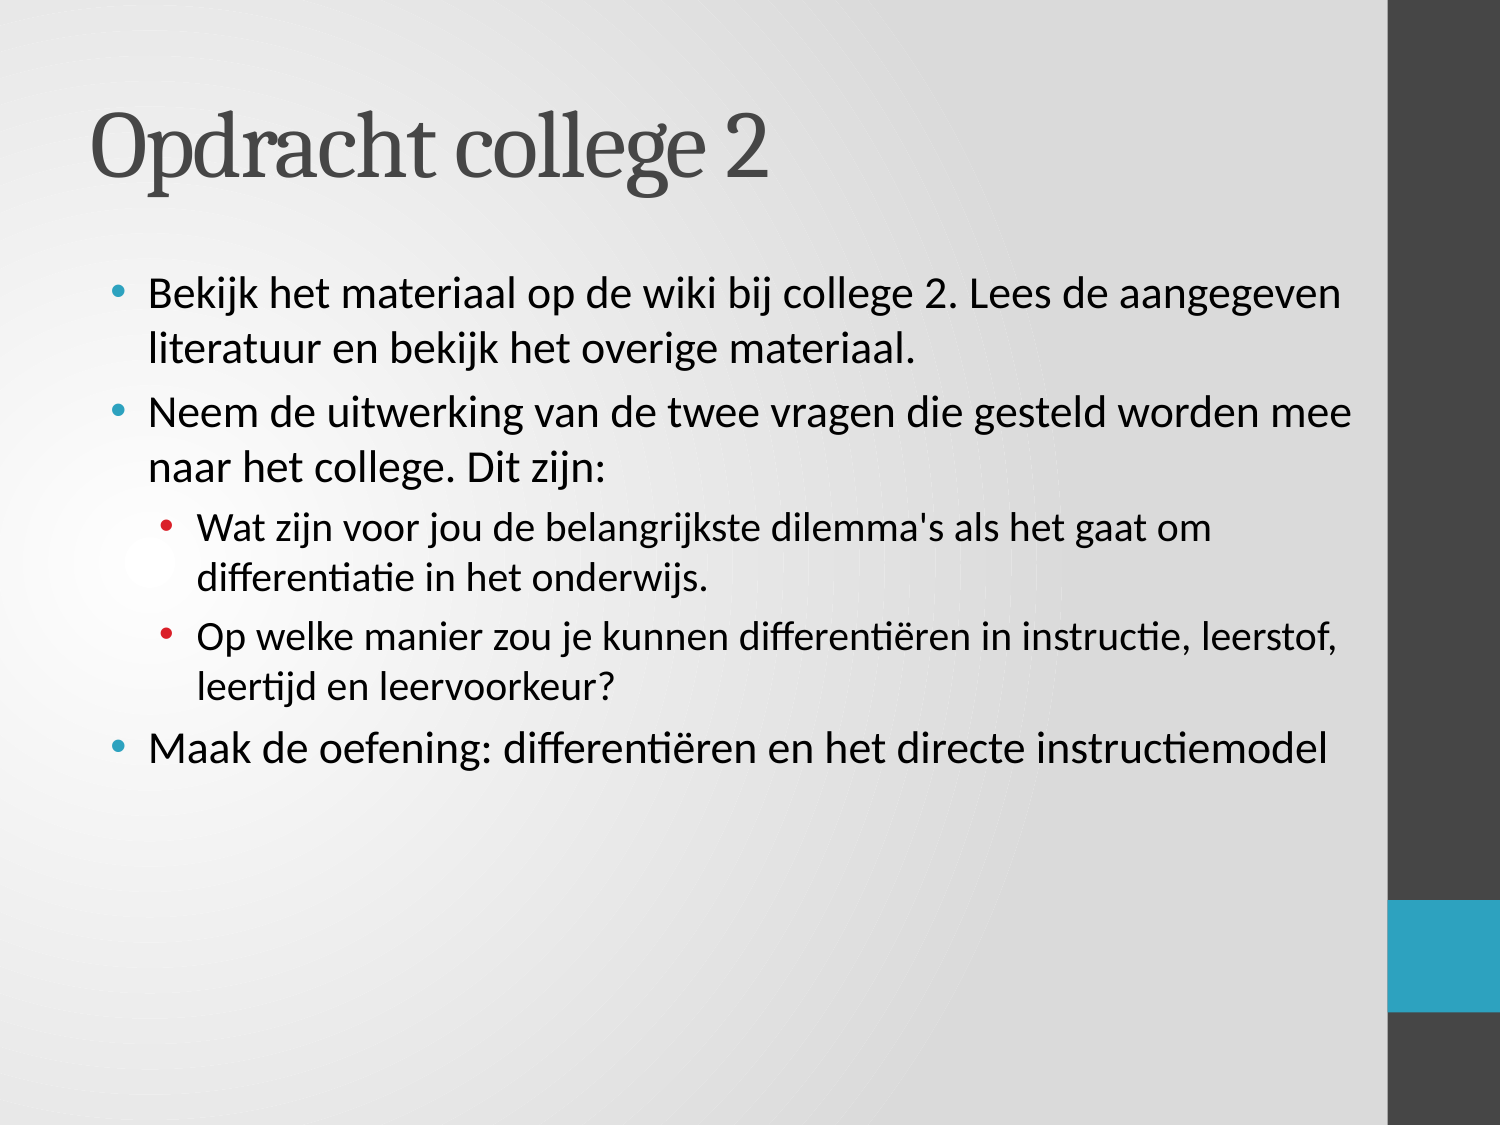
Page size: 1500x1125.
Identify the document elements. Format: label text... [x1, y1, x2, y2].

title Opdracht college 2 [75, 45, 1325, 233]
list Bekijk het materiaal op de wiki bij college 2. Lees de aangegeven literatuur en bekijk het overige materiaal. Neem de uitwerking van de twee vragen die gesteld worden mee naar het college. Dit zijn: Wat zijn voor jou de belangrijkste dilemma's als het gaat om differentiatie in het onderwijs. Op welke manier zou je kunnen differentiëren in instructie, leerstof, leertijd en leervoorkeur? Maak de oefening: differentiëren en het directe instructiemodel [76, 255, 1390, 1043]
